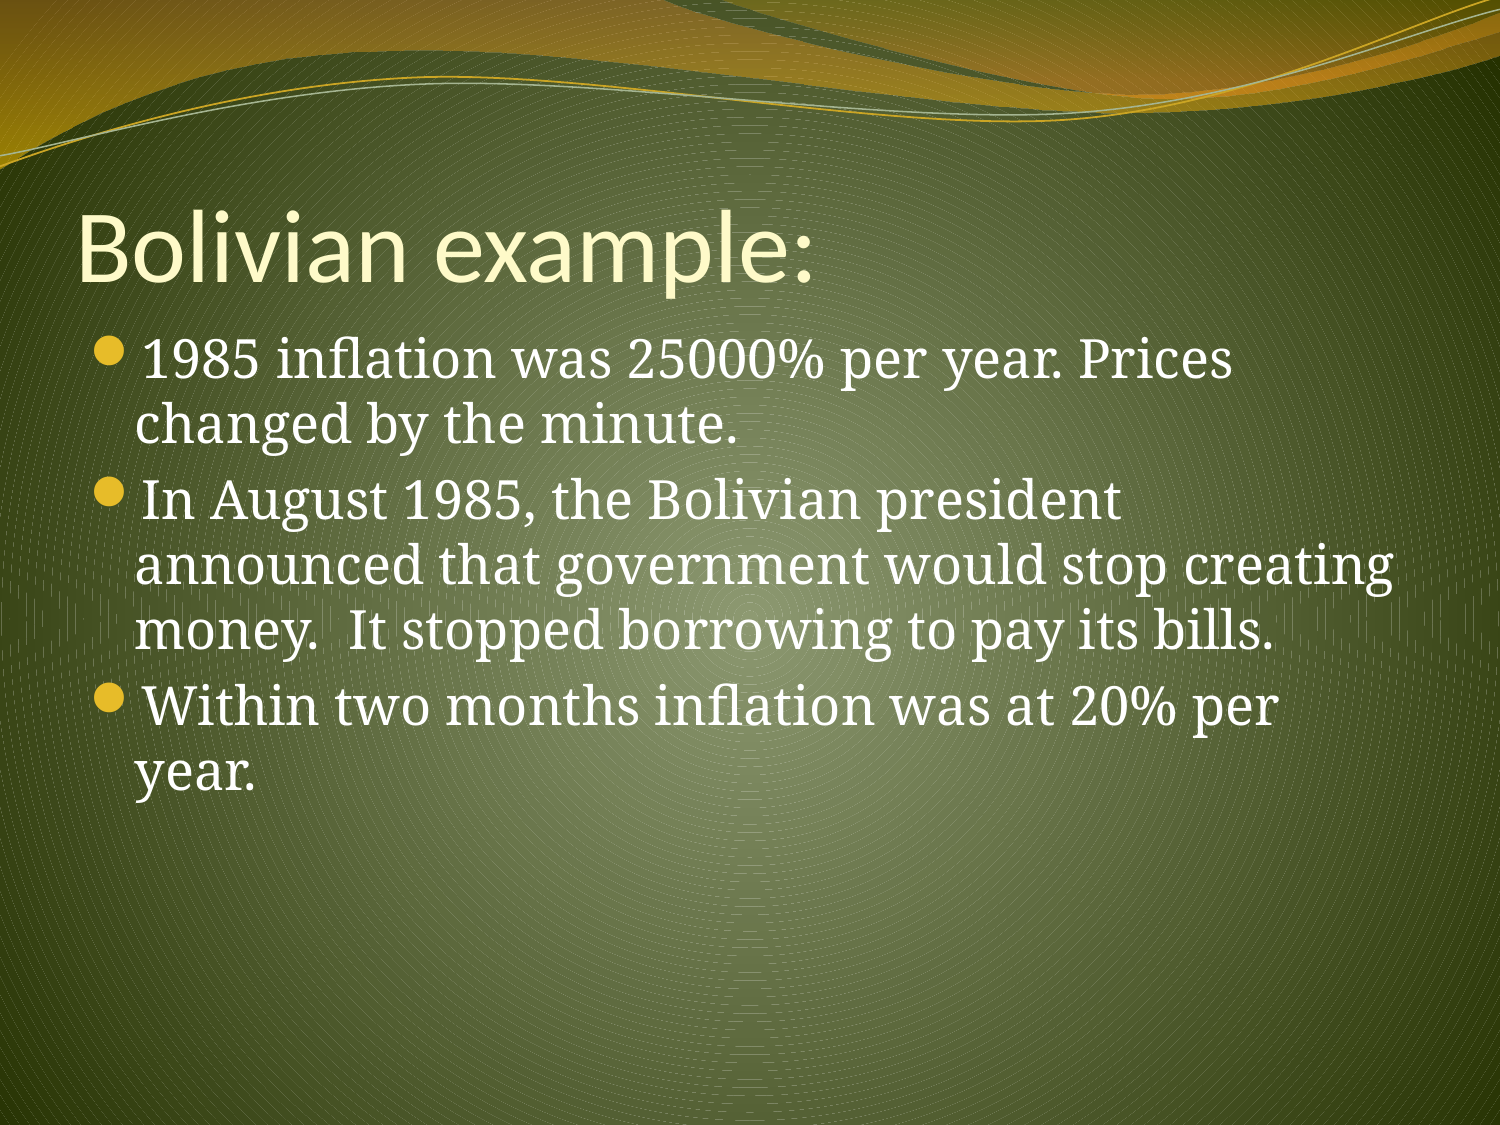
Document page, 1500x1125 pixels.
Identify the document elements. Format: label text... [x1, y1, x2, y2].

title Bolivian example: [75, 115, 1425, 303]
list 1985 inflation was 25000% per year. Prices changed by the minute. In August 1985, the Bolivian president announced that government would stop creating money. It stopped borrowing to pay its bills. Within two months inflation was at 20% per year. [75, 317, 1425, 1038]
